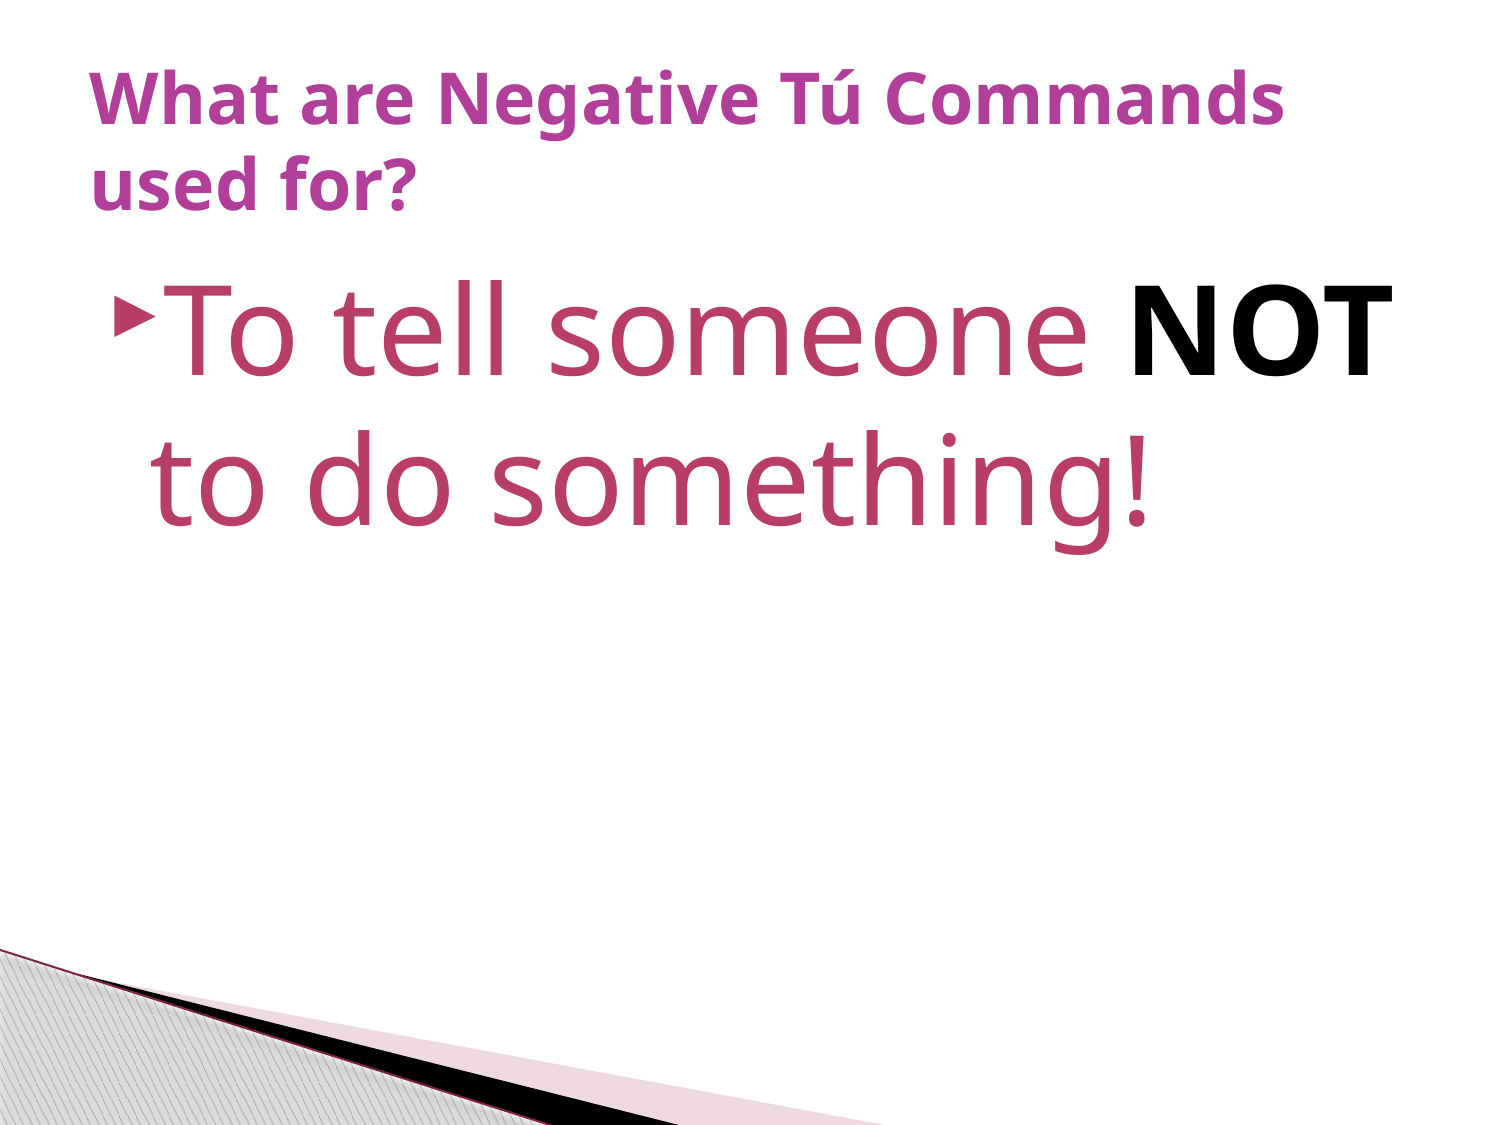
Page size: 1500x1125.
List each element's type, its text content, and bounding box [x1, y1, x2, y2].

title What are Negative Tú Commands used for? [75, 45, 1425, 233]
list To tell someone NOT to do something! [75, 243, 1425, 986]
